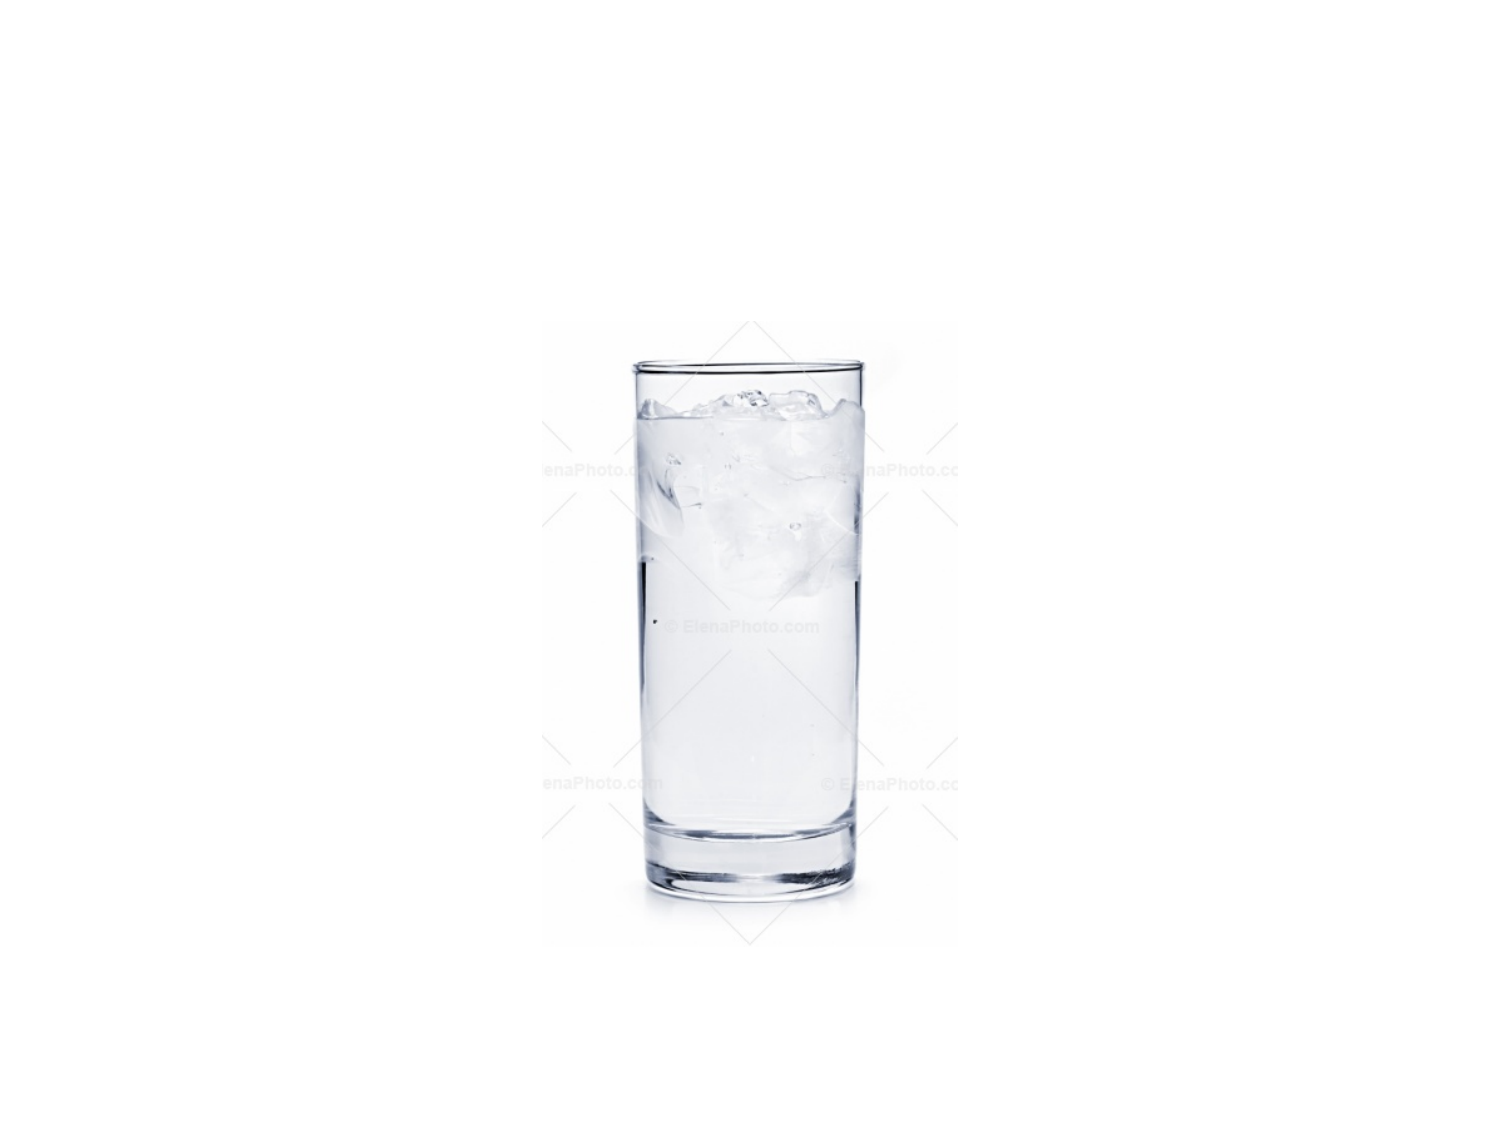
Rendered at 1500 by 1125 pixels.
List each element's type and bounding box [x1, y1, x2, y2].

list [542, 320, 958, 947]
